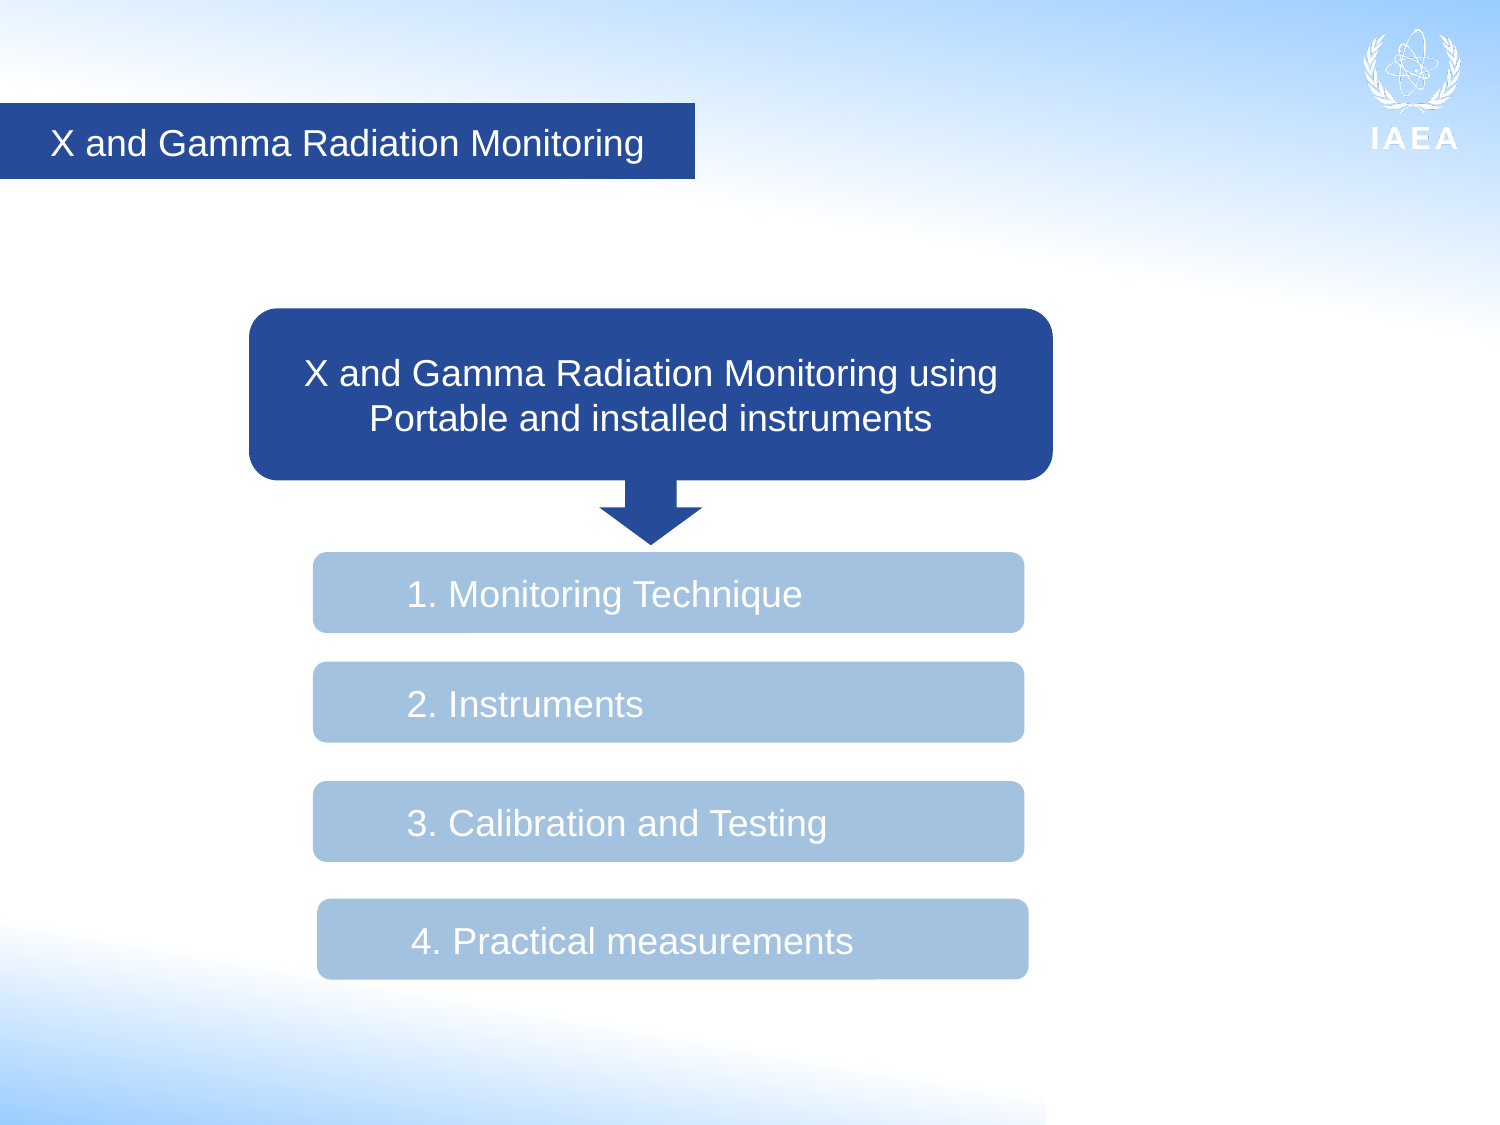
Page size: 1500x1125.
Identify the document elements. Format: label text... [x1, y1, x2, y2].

picture [1363, 29, 1461, 149]
text_box 4. Practical measurements [315, 896, 1031, 982]
text_box X and Gamma Radiation Monitoring using Portable and installed instruments [246, 306, 1055, 483]
text_box 1. Monitoring Technique [310, 550, 1027, 636]
text_box [597, 467, 705, 547]
text_box 2. Instruments [310, 659, 1027, 745]
text_box X and Gamma Radiation Monitoring [0, 101, 697, 181]
text_box 3. Calibration and Testing [310, 778, 1027, 865]
